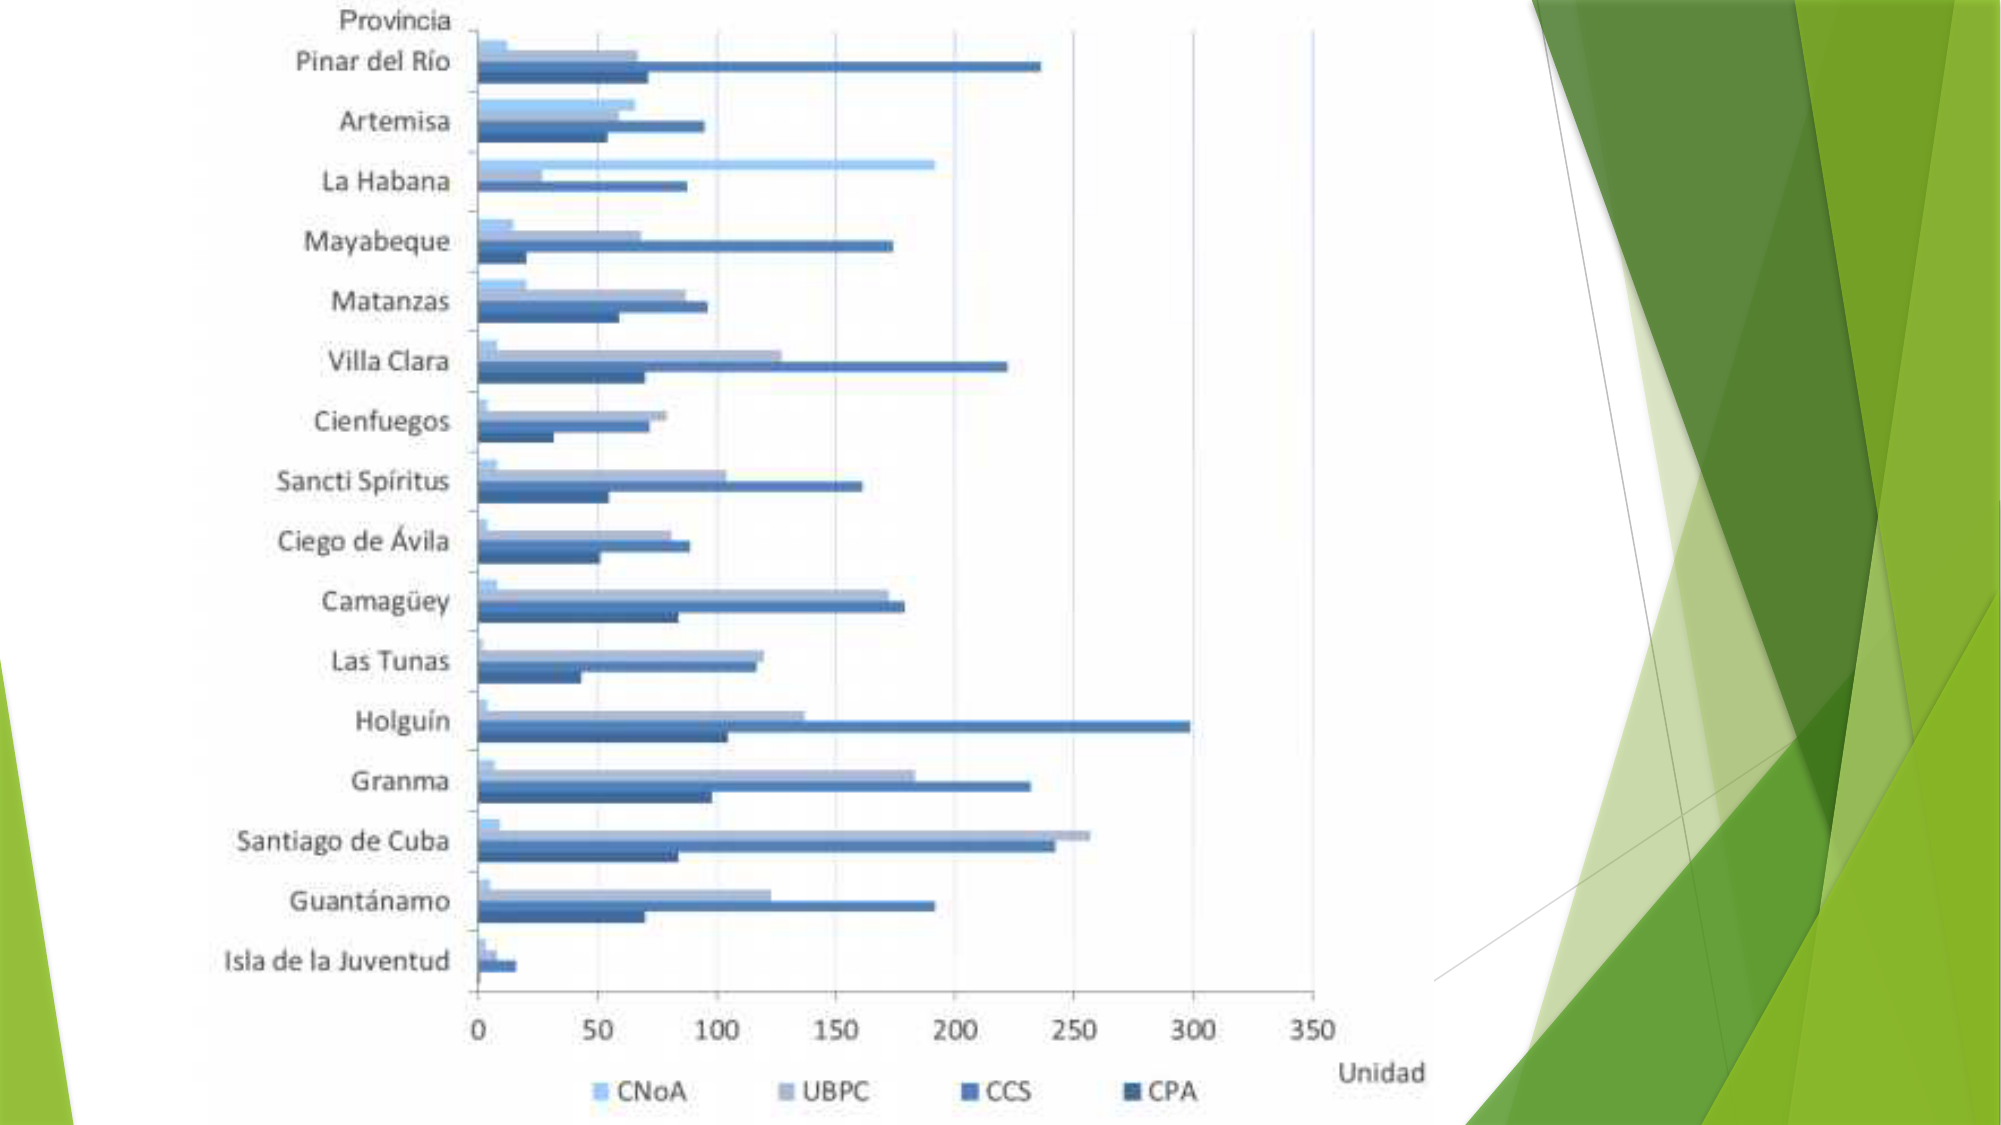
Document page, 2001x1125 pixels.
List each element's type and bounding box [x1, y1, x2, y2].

list [191, 0, 1435, 1125]
